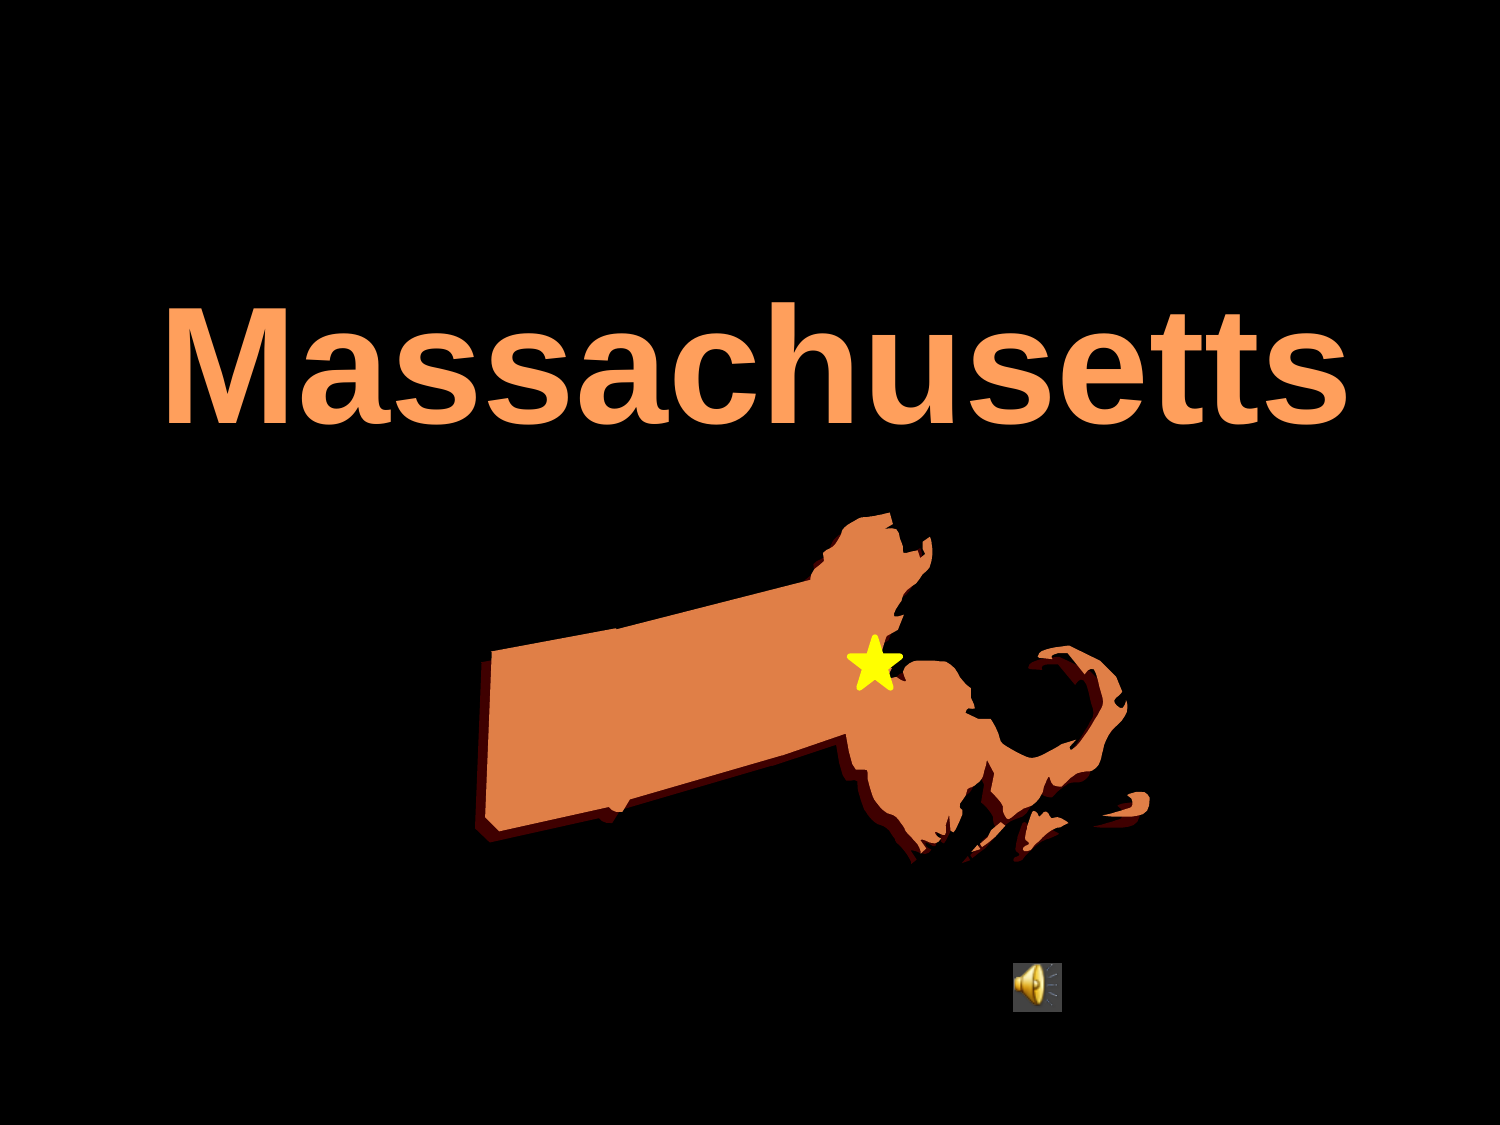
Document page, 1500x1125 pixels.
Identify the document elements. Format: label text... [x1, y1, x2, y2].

picture [1012, 962, 1063, 1013]
text_box Massachusetts [99, 249, 1413, 465]
picture [474, 512, 1151, 866]
